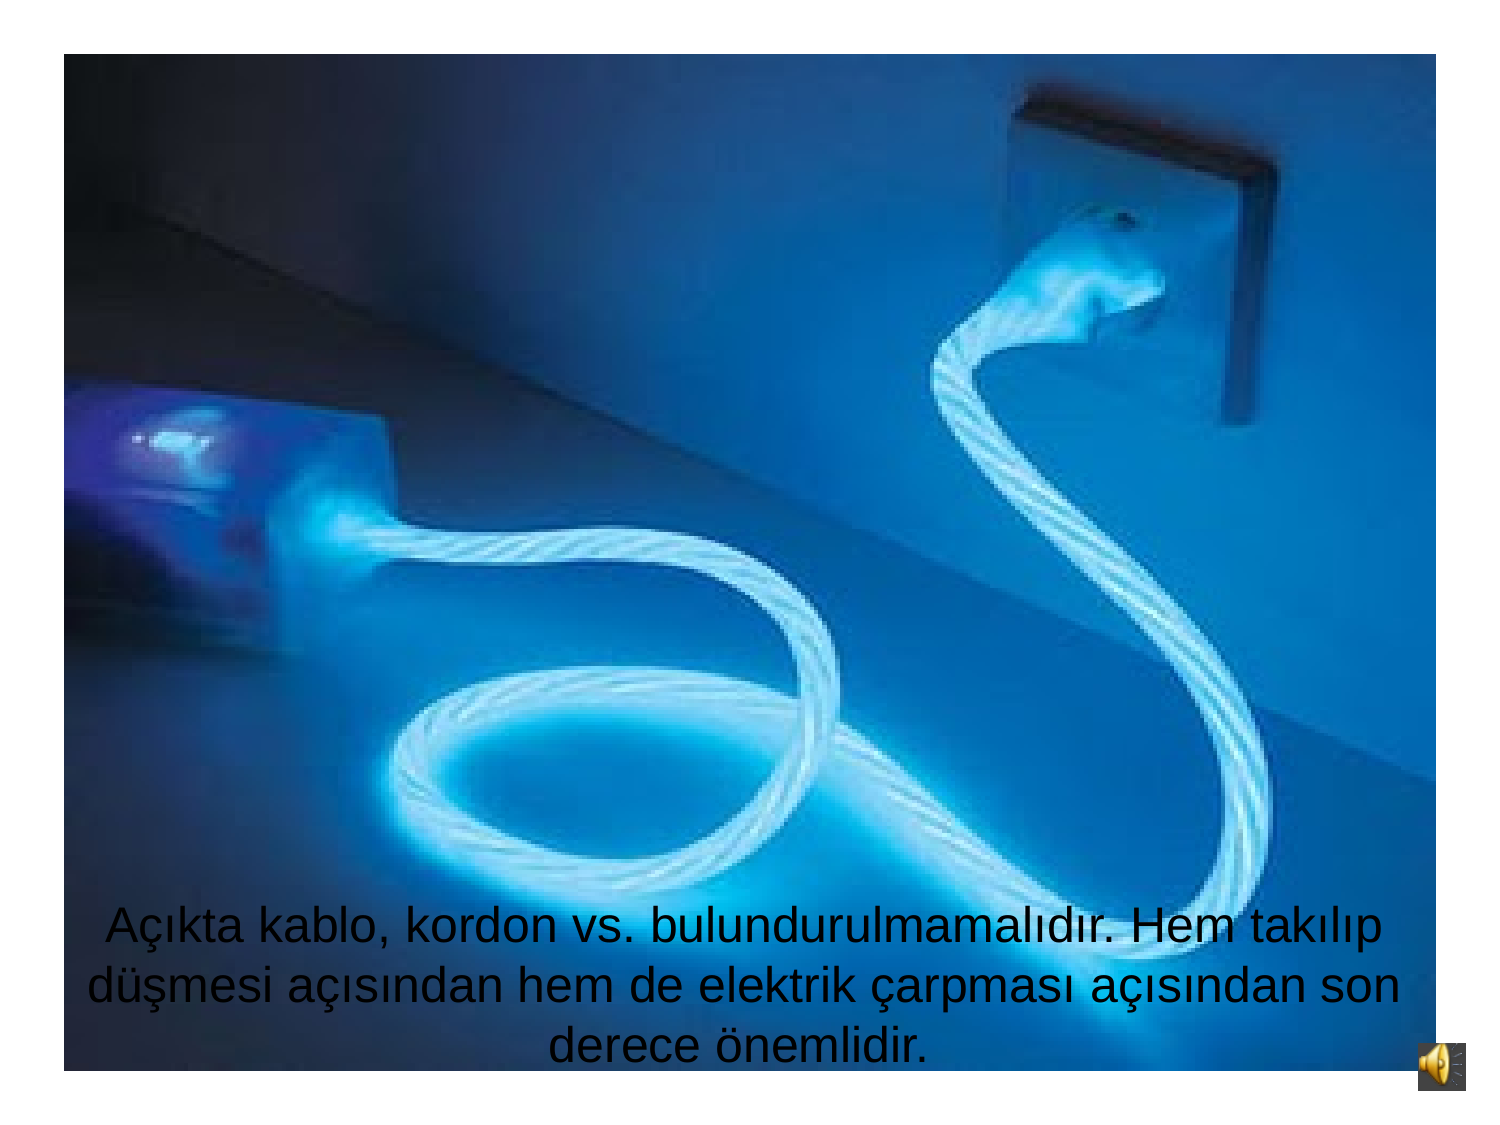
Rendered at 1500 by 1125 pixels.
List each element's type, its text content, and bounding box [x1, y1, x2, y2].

picture [64, 54, 1468, 1093]
text_box Açıkta kablo, kordon vs. bulundurulmamalıdır. Hem takılıp düşmesi açısından hem de elektrik çarpması açısından son derece önemlidir. [53, 885, 1410, 1080]
